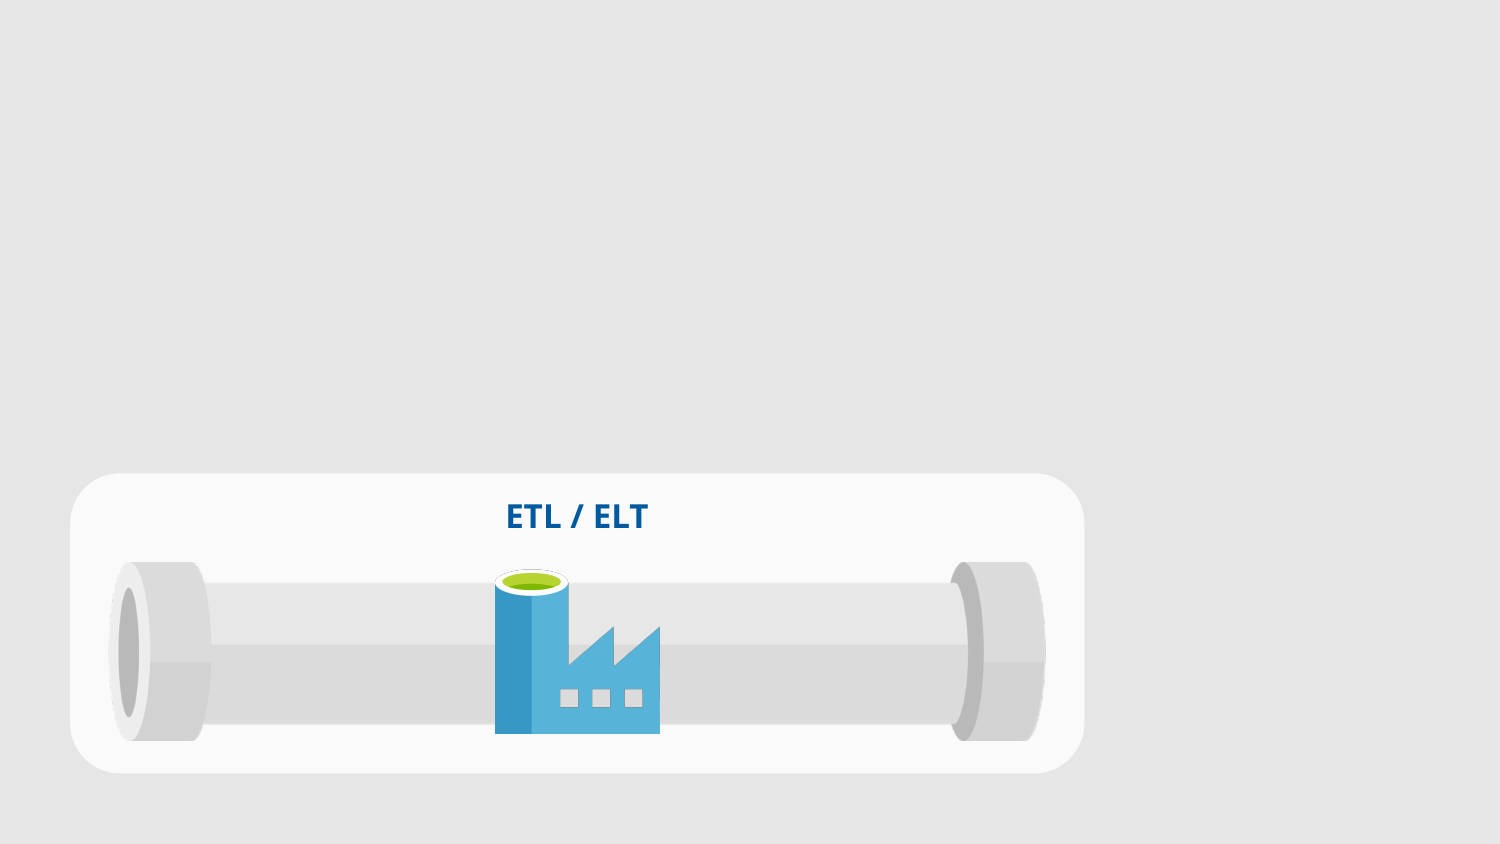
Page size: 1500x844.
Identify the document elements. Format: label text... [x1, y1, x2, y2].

picture [108, 562, 1047, 741]
text_box ETL / ELT [69, 472, 1086, 775]
